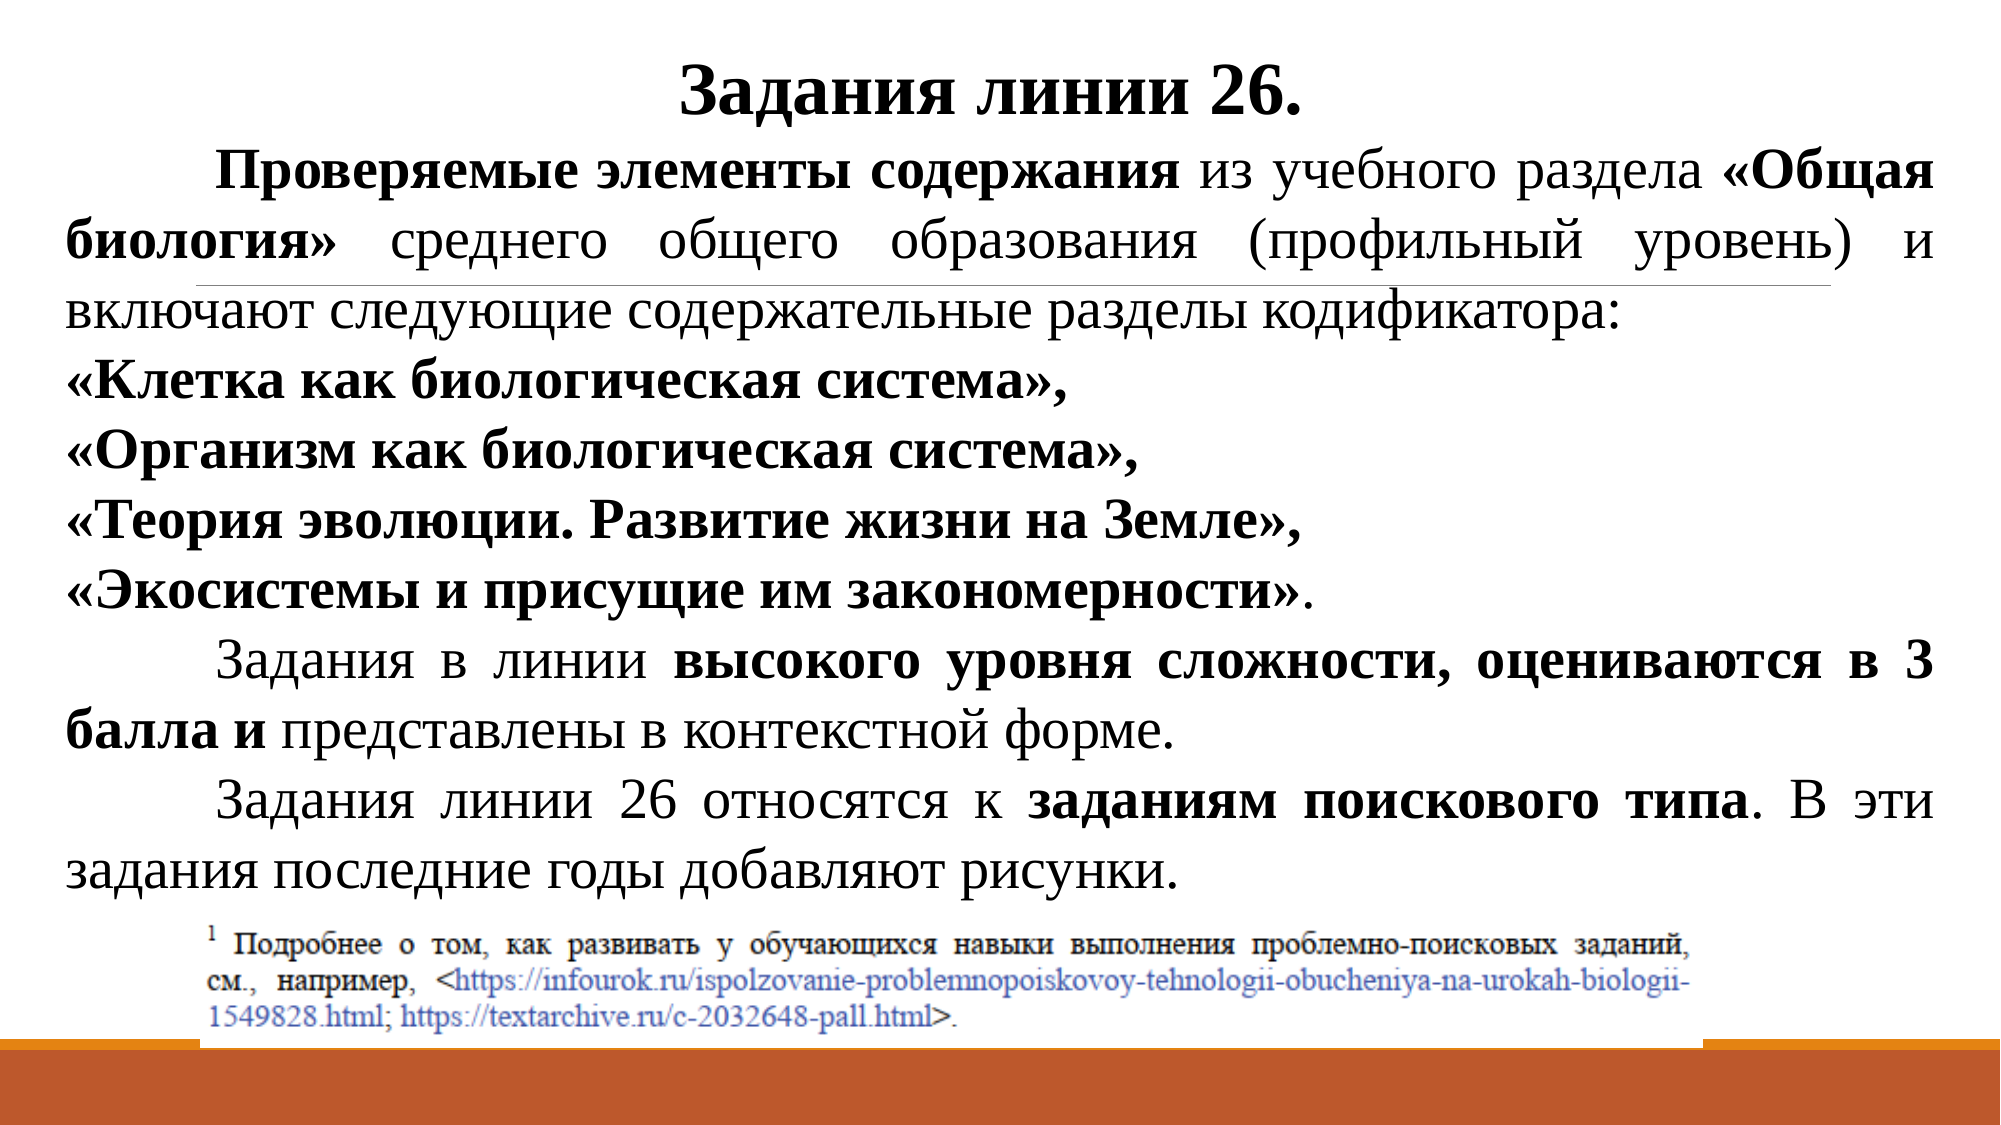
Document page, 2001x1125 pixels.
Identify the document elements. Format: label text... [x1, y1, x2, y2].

picture [200, 920, 1704, 1049]
text_box Задания линии 26. Проверяемые элементы содержания из учебного раздела «Общая биология» среднего общего образования (профильный уровень) и включают следующие содержательные разделы кодификатора: «Клетка как биологическая система», «Организм как биологическая система», «Теория эволюции. Развитие жизни на Земле», «Экосистемы и присущие им закономерности». Задания в линии высокого уровня сложности, оцениваются в 3 балла и представлены в контекстной форме. Задания линии 26 относятся к заданиям поискового типа. В эти задания последние годы добавляют рисунки. [50, 32, 1950, 1008]
